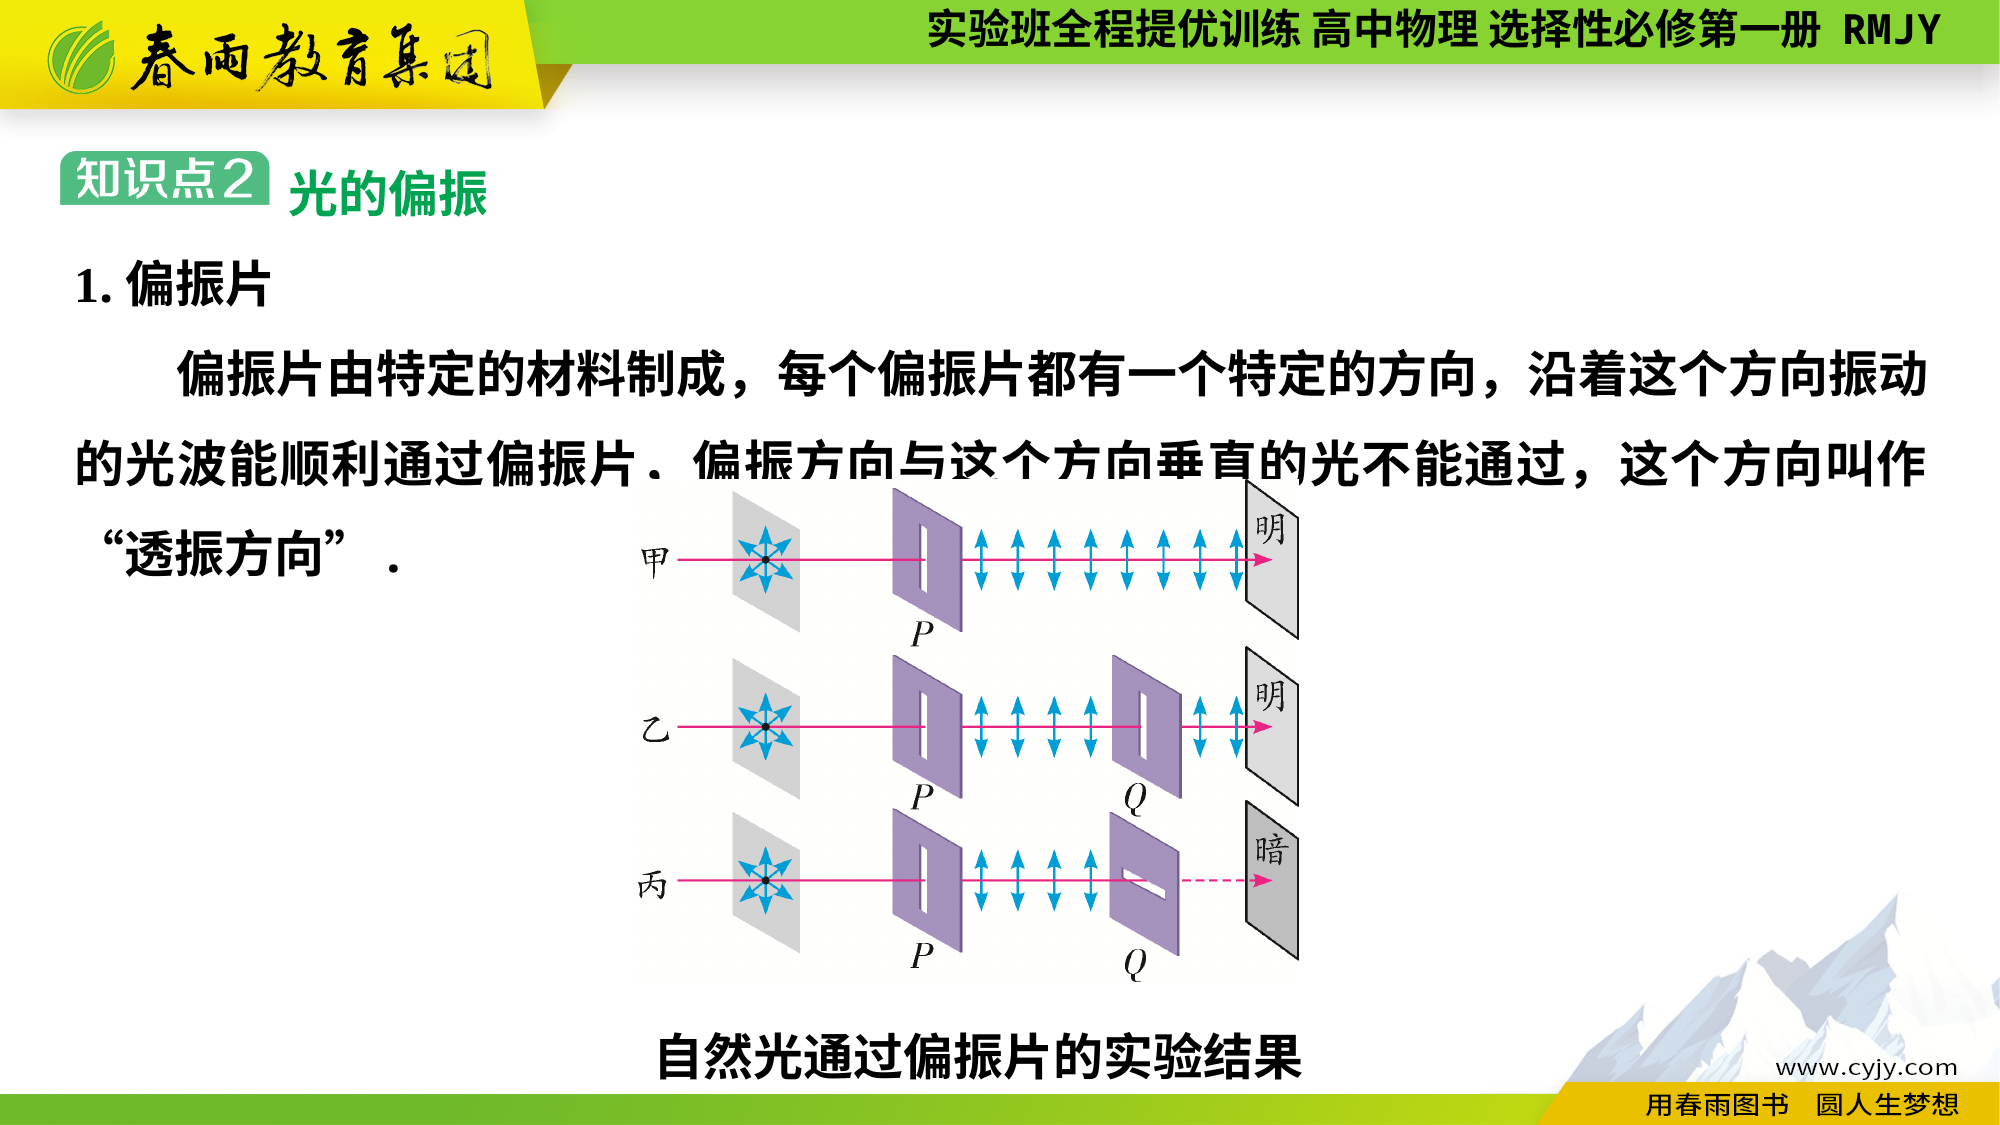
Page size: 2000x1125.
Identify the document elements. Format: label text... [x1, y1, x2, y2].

picture [0, 0, 2000, 1125]
text_box 自然光通过偏振片的实验结果 [638, 987, 1319, 1093]
list 光的偏振 1.偏振片 偏振片由特定的材料制成，每个偏振片都有一个特定的方向，沿着这个方向振动的光波能顺利通过偏振片，偏振方向与这个方向垂直的光不能通过，这个方向叫作“透振方向”. [59, 125, 1944, 584]
